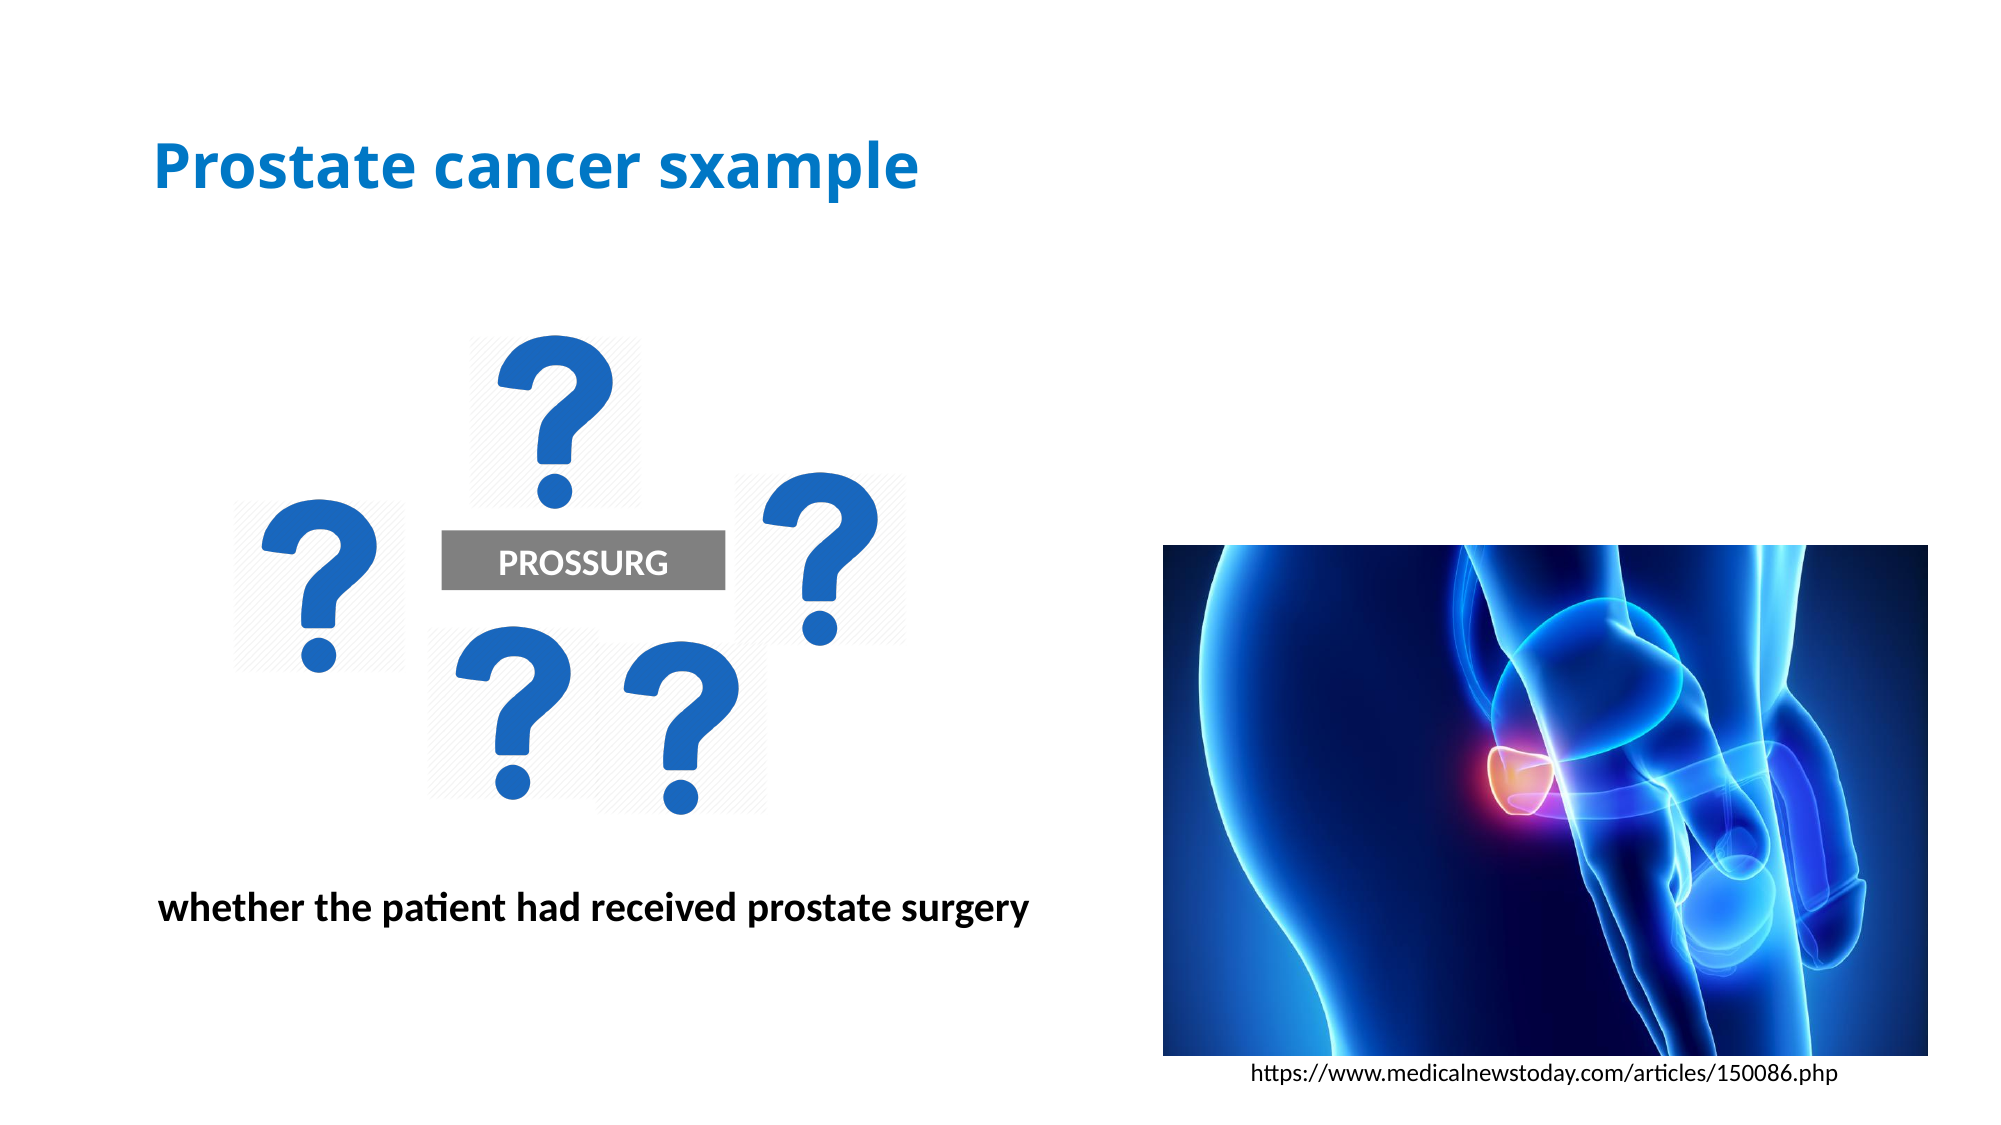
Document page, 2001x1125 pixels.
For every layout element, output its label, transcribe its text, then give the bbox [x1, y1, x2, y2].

text_box whether the patient had received prostate surgery [143, 872, 1046, 938]
title Prostate cancer sxample [137, 59, 1863, 278]
text_box https://www.medicalnewstoday.com/articles/150086.php [1235, 1056, 1855, 1094]
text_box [232, 335, 907, 815]
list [1163, 545, 1928, 1056]
